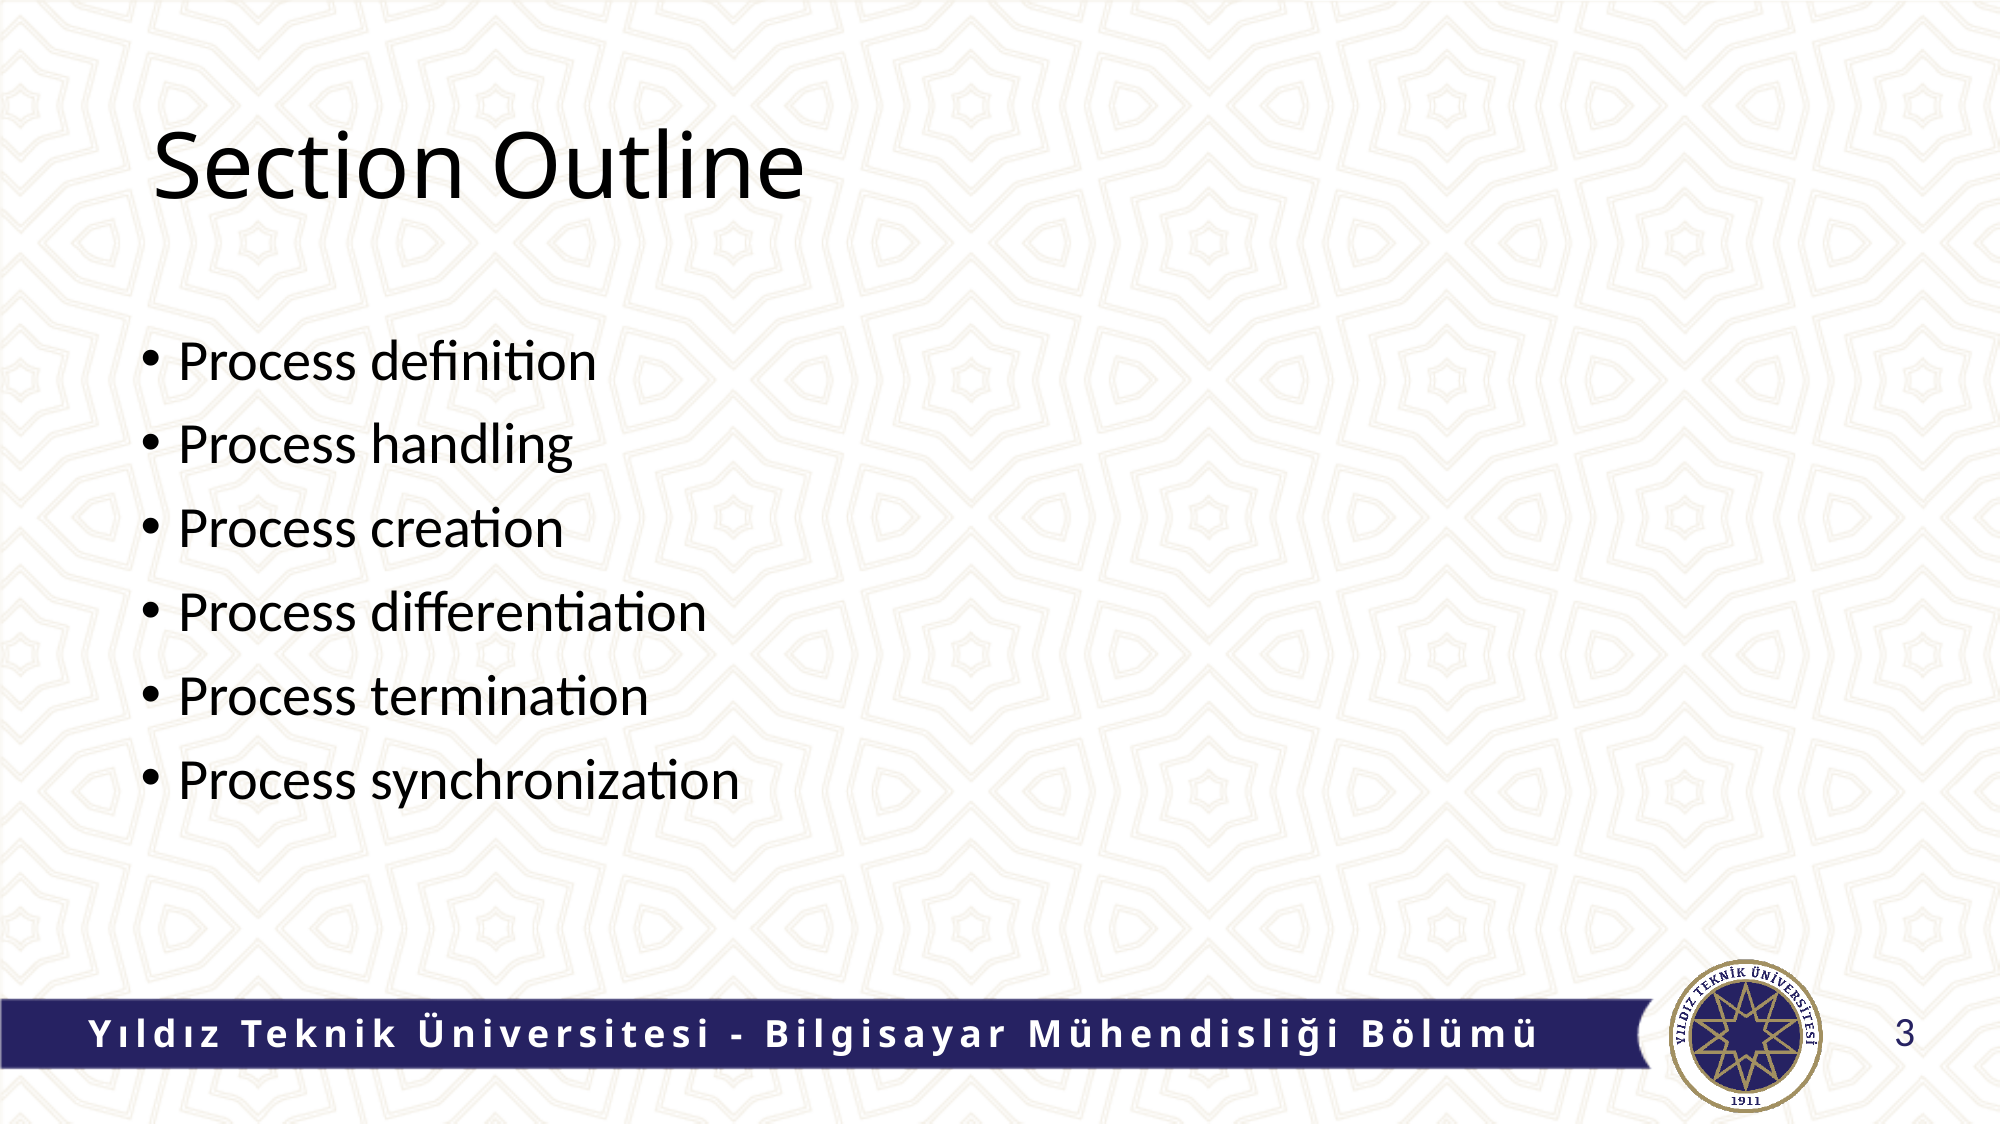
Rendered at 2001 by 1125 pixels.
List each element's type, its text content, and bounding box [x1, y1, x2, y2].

text_box Yıldız Teknik Üniversitesi - Bilgisayar Mühendisliği Bölümü [0, 997, 1627, 1069]
text_box Section Outline [137, 59, 1863, 278]
picture [0, 0, 2000, 1125]
text_box 3 [1827, 1000, 1983, 1060]
text_box Process definition Process handling Process creation Process differentiation Process termination Process synchronization [125, 256, 1851, 939]
